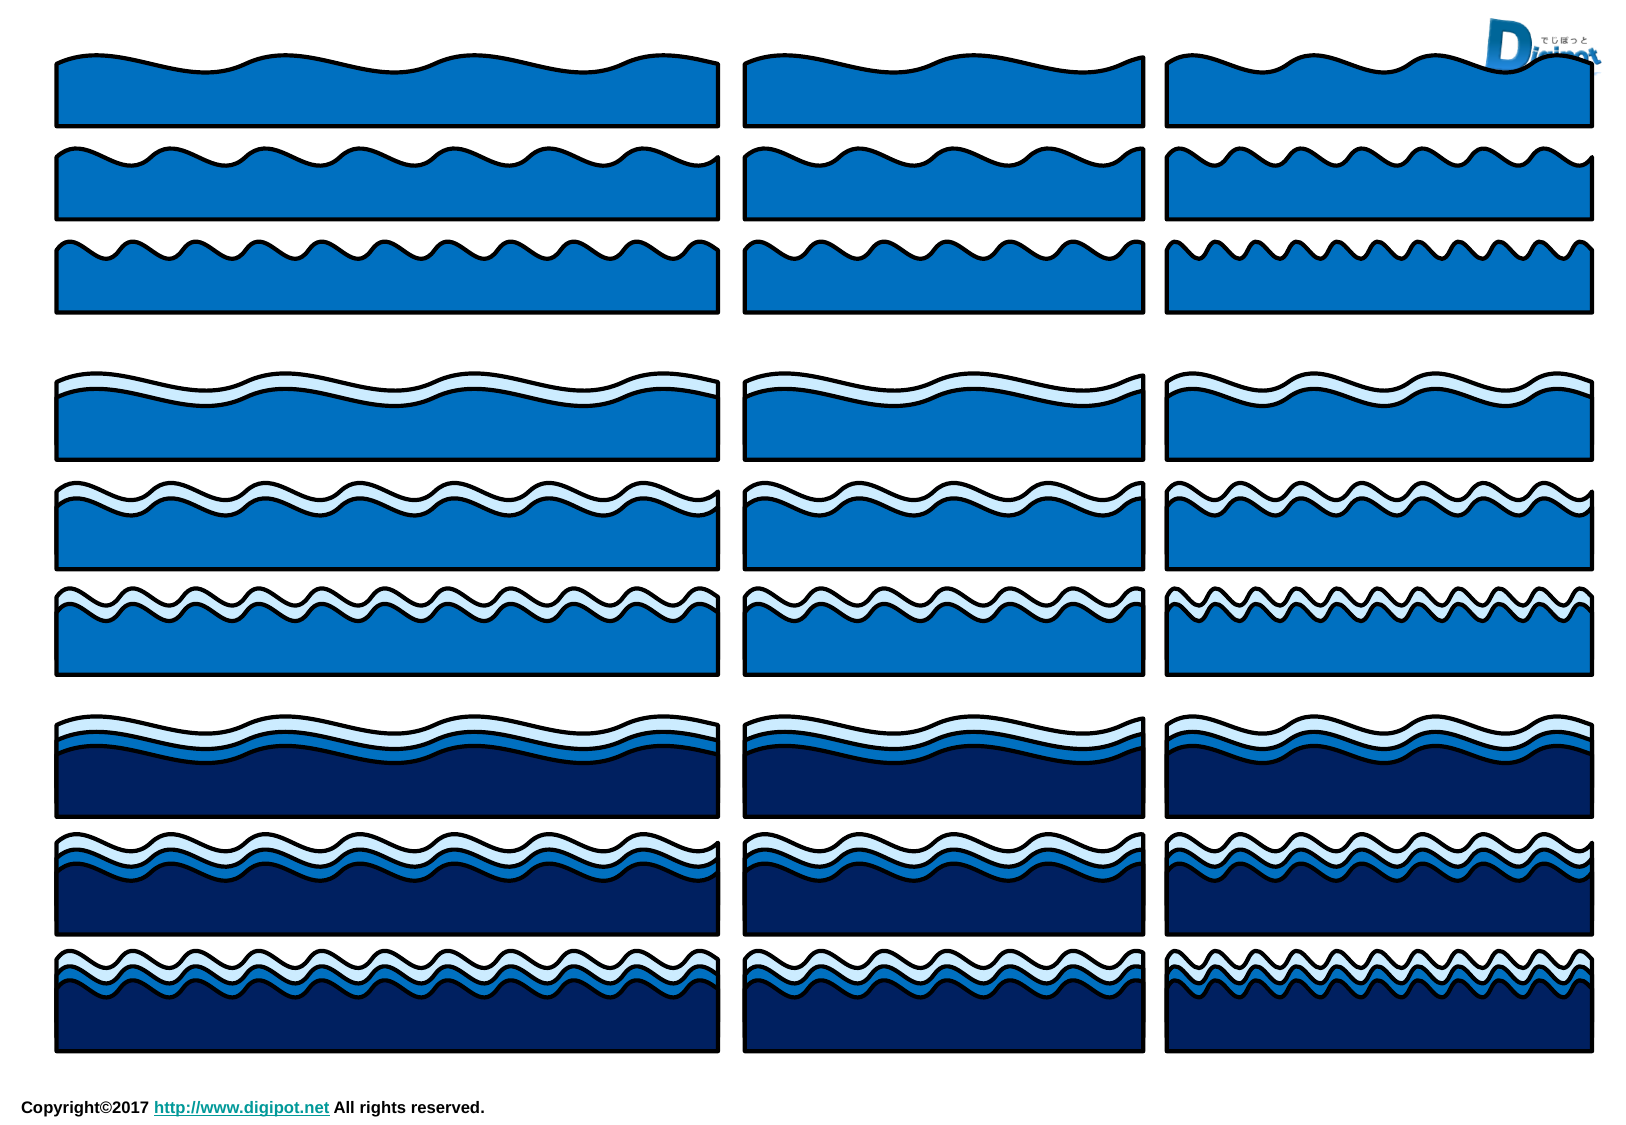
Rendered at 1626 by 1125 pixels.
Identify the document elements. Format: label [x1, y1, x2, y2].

text_box [1166, 950, 1593, 1052]
text_box [1166, 716, 1593, 818]
text_box [54, 239, 721, 315]
text_box [744, 373, 1144, 461]
text_box [56, 588, 719, 675]
text_box [744, 833, 1144, 935]
text_box [56, 716, 719, 818]
text_box [744, 482, 1144, 570]
text_box [1164, 146, 1595, 222]
text_box [56, 482, 719, 570]
text_box [56, 833, 719, 935]
text_box [56, 373, 719, 461]
text_box [744, 950, 1144, 1052]
text_box [744, 588, 1144, 675]
text_box [1166, 373, 1593, 461]
text_box [1166, 482, 1593, 570]
text_box [744, 716, 1144, 818]
text_box [742, 146, 1146, 222]
text_box [1166, 588, 1593, 675]
picture [1485, 18, 1602, 82]
text_box [742, 53, 1146, 129]
text_box [54, 146, 721, 222]
text_box [742, 239, 1146, 315]
text_box [54, 53, 721, 129]
text_box [56, 950, 719, 1052]
text_box [1164, 239, 1595, 315]
text_box [1166, 833, 1593, 935]
text_box [1164, 53, 1595, 129]
